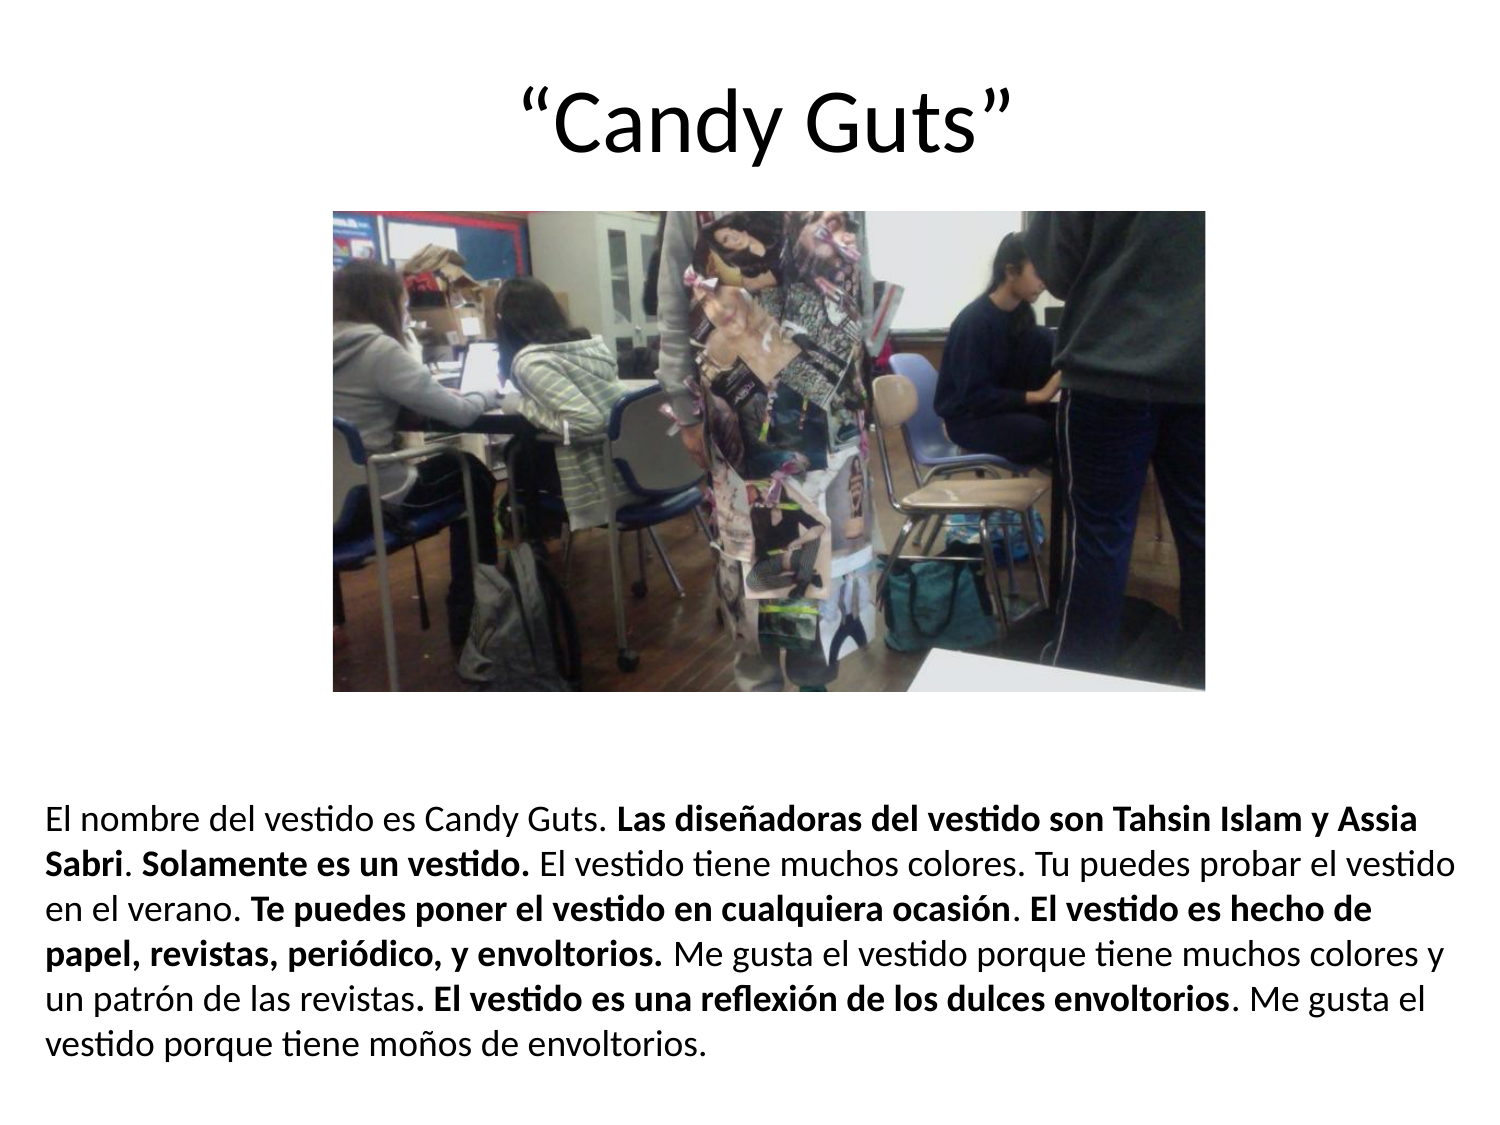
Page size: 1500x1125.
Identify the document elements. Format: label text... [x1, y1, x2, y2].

title “Candy Guts” [91, 22, 1442, 211]
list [332, 211, 1206, 692]
text_box El nombre del vestido es Candy Guts. Las diseñadoras del vestido son Tahsin Islam y Assia Sabri. Solamente es un vestido. El vestido tiene muchos colores. Tu puedes probar el vestido en el verano. Te puedes poner el vestido en cualquiera ocasión. El vestido es hecho de papel, revistas, periódico, y envoltorios. Me gusta el vestido porque tiene muchos colores y un patrón de las revistas. El vestido es una reflexión de los dulces envoltorios. Me gusta el vestido porque tiene moños de envoltorios. [30, 786, 1481, 1071]
